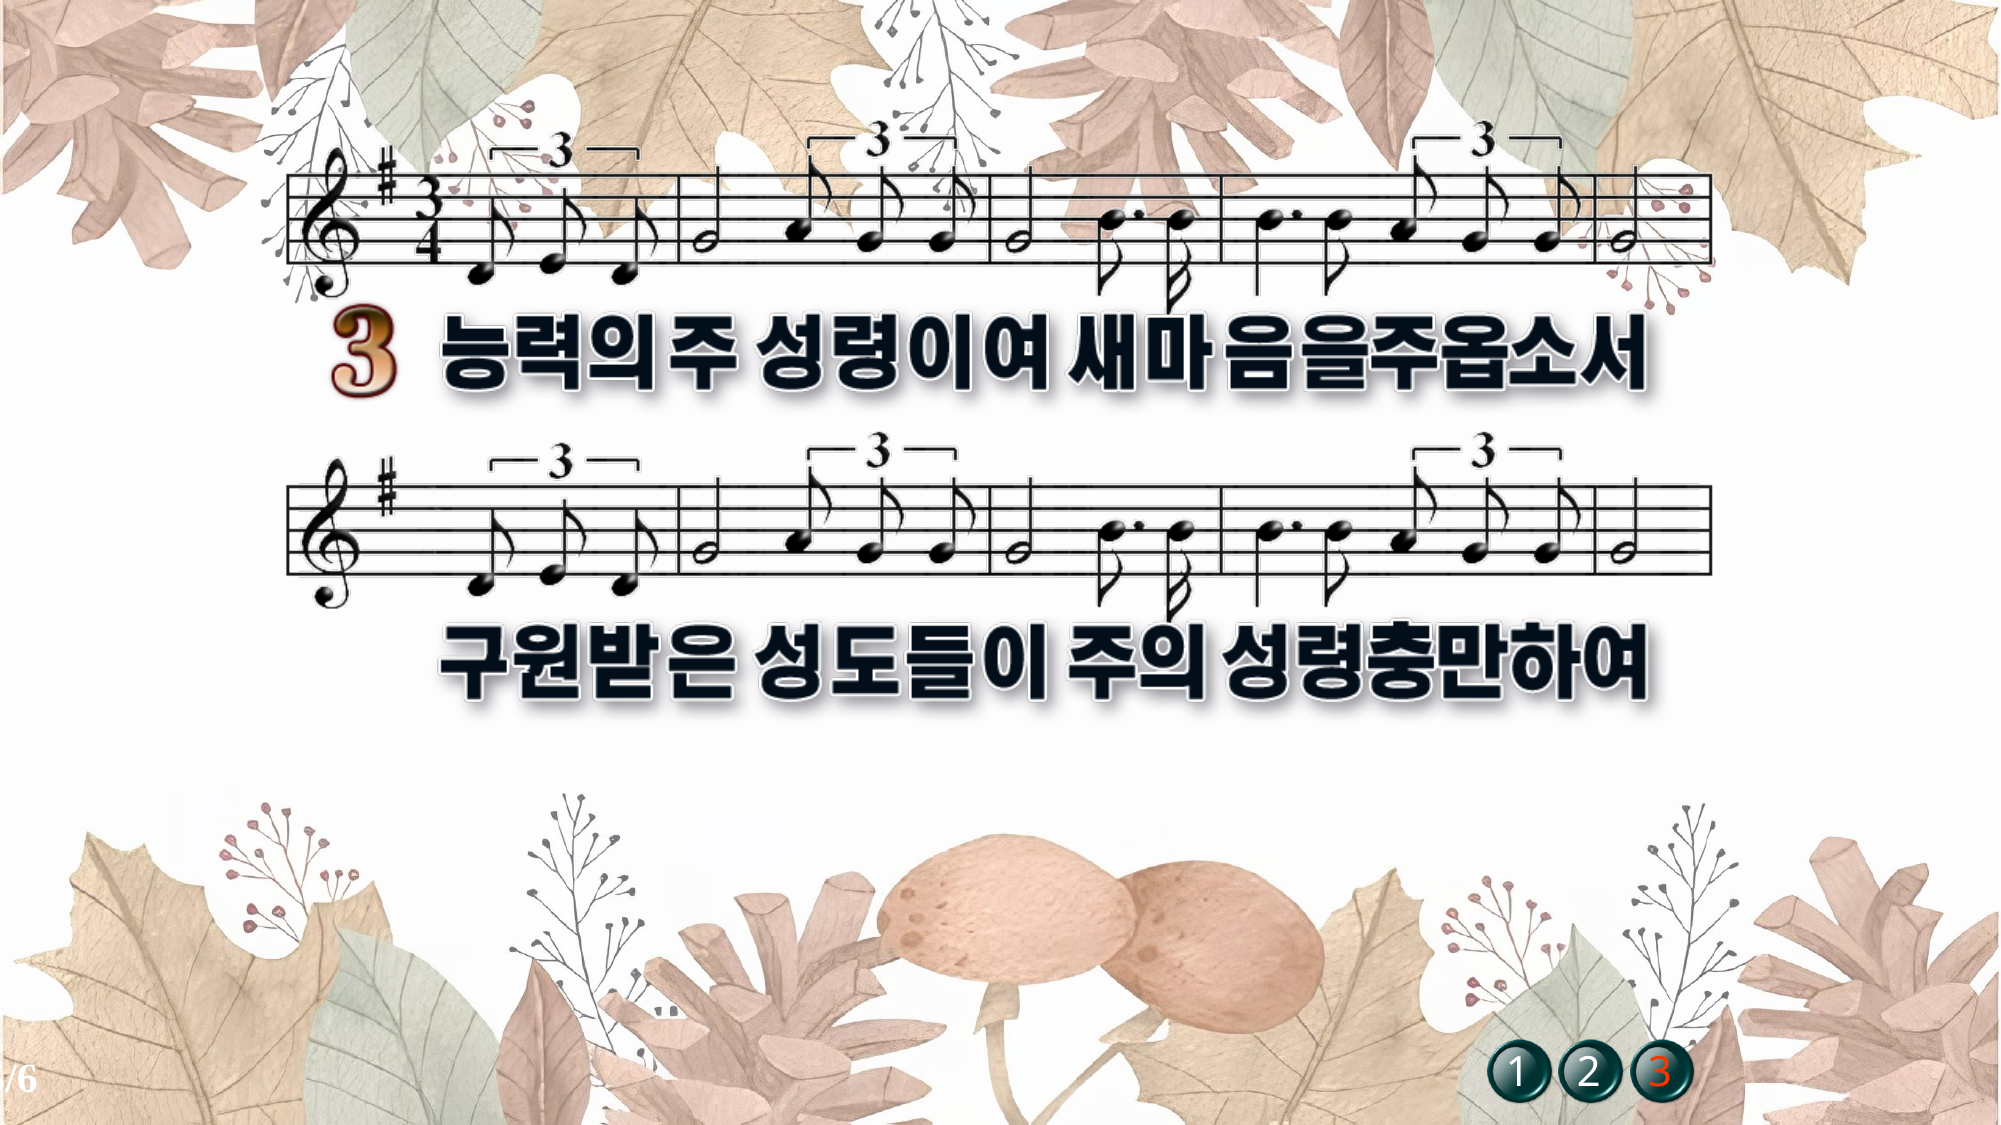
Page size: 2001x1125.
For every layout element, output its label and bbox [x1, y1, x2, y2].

text_box [1484, 1035, 1555, 1106]
picture [0, 0, 2001, 1125]
text_box [1555, 1035, 1626, 1106]
text_box [1627, 1035, 1697, 1106]
